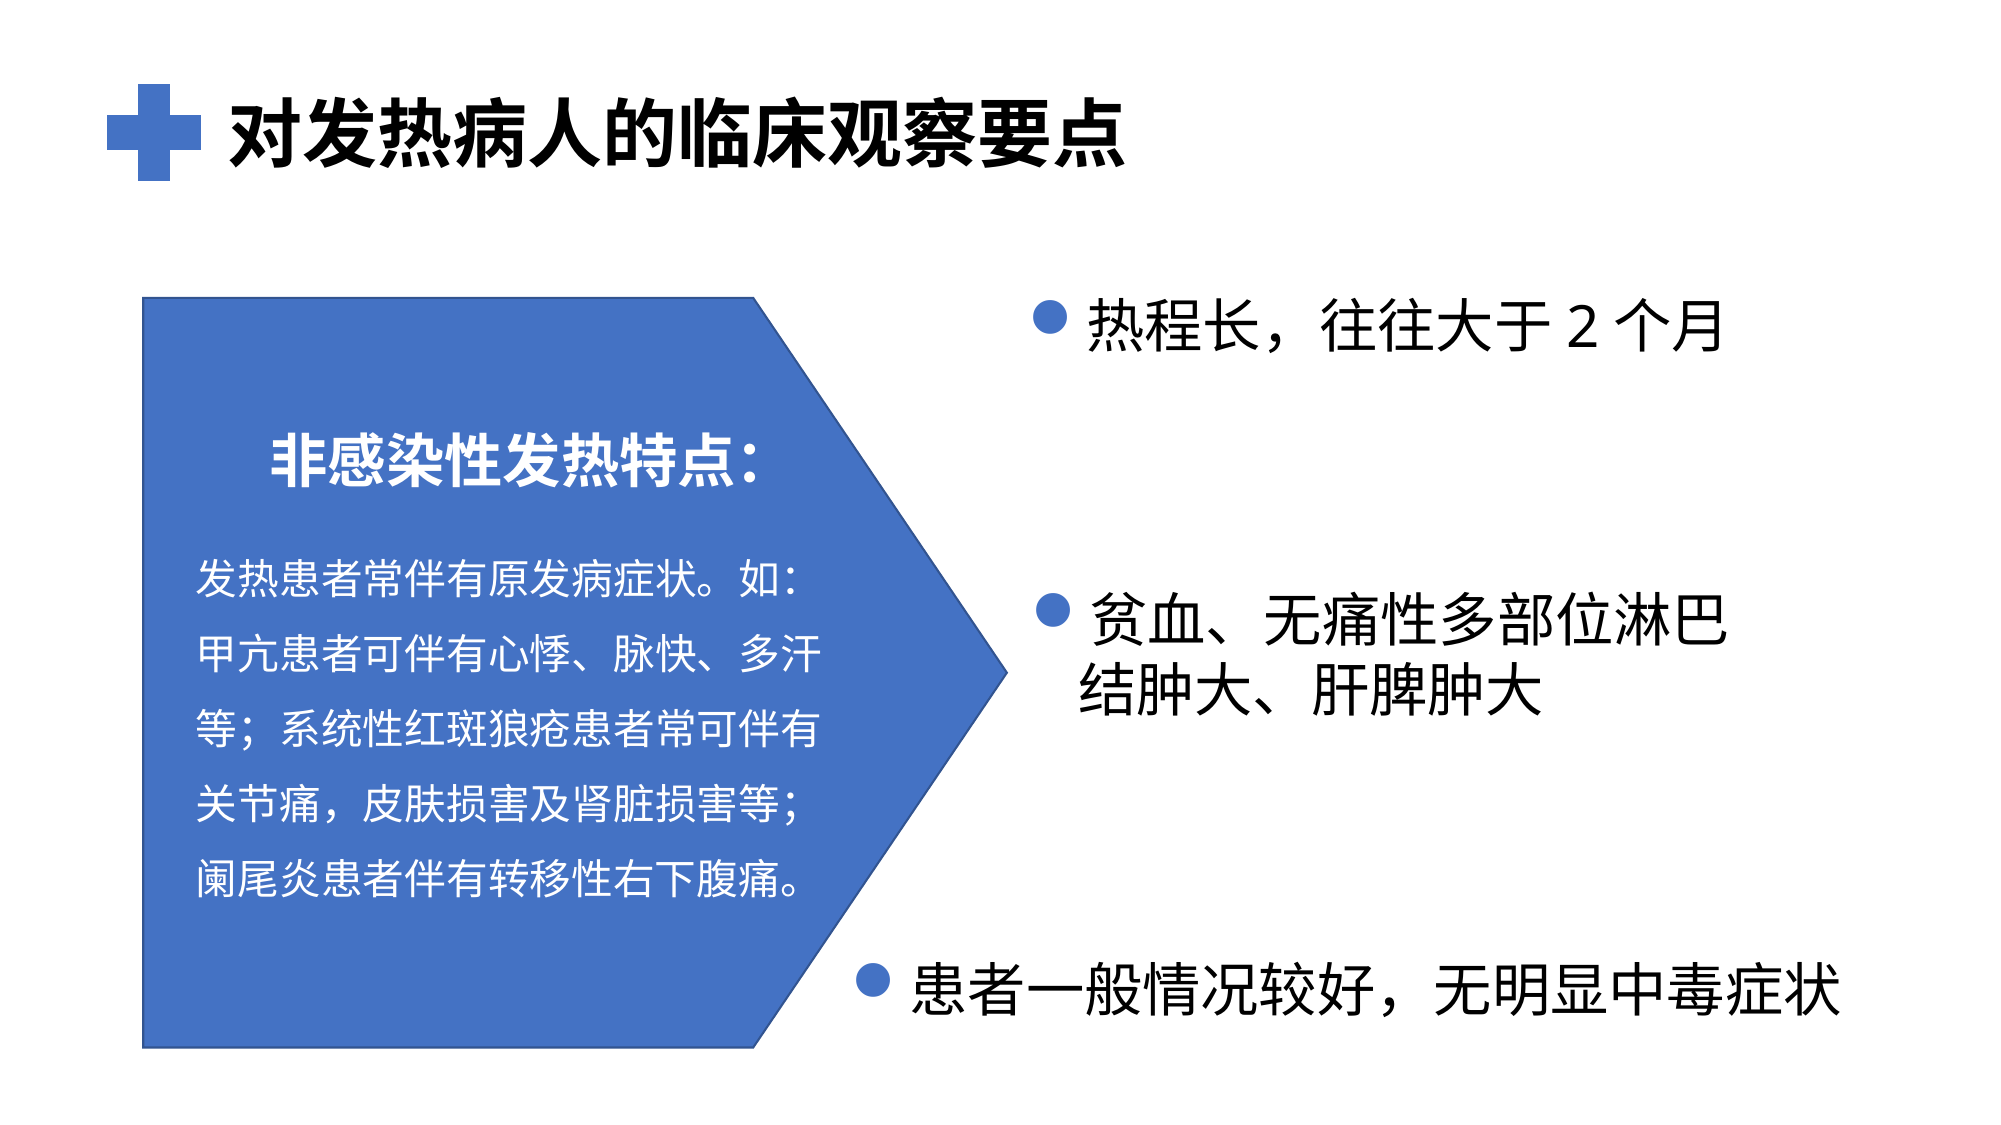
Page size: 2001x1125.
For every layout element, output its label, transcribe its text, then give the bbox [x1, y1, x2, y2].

text_box 对发热病人的临床观察要点 [213, 79, 1181, 185]
text_box [107, 84, 201, 181]
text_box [143, 282, 1890, 1048]
